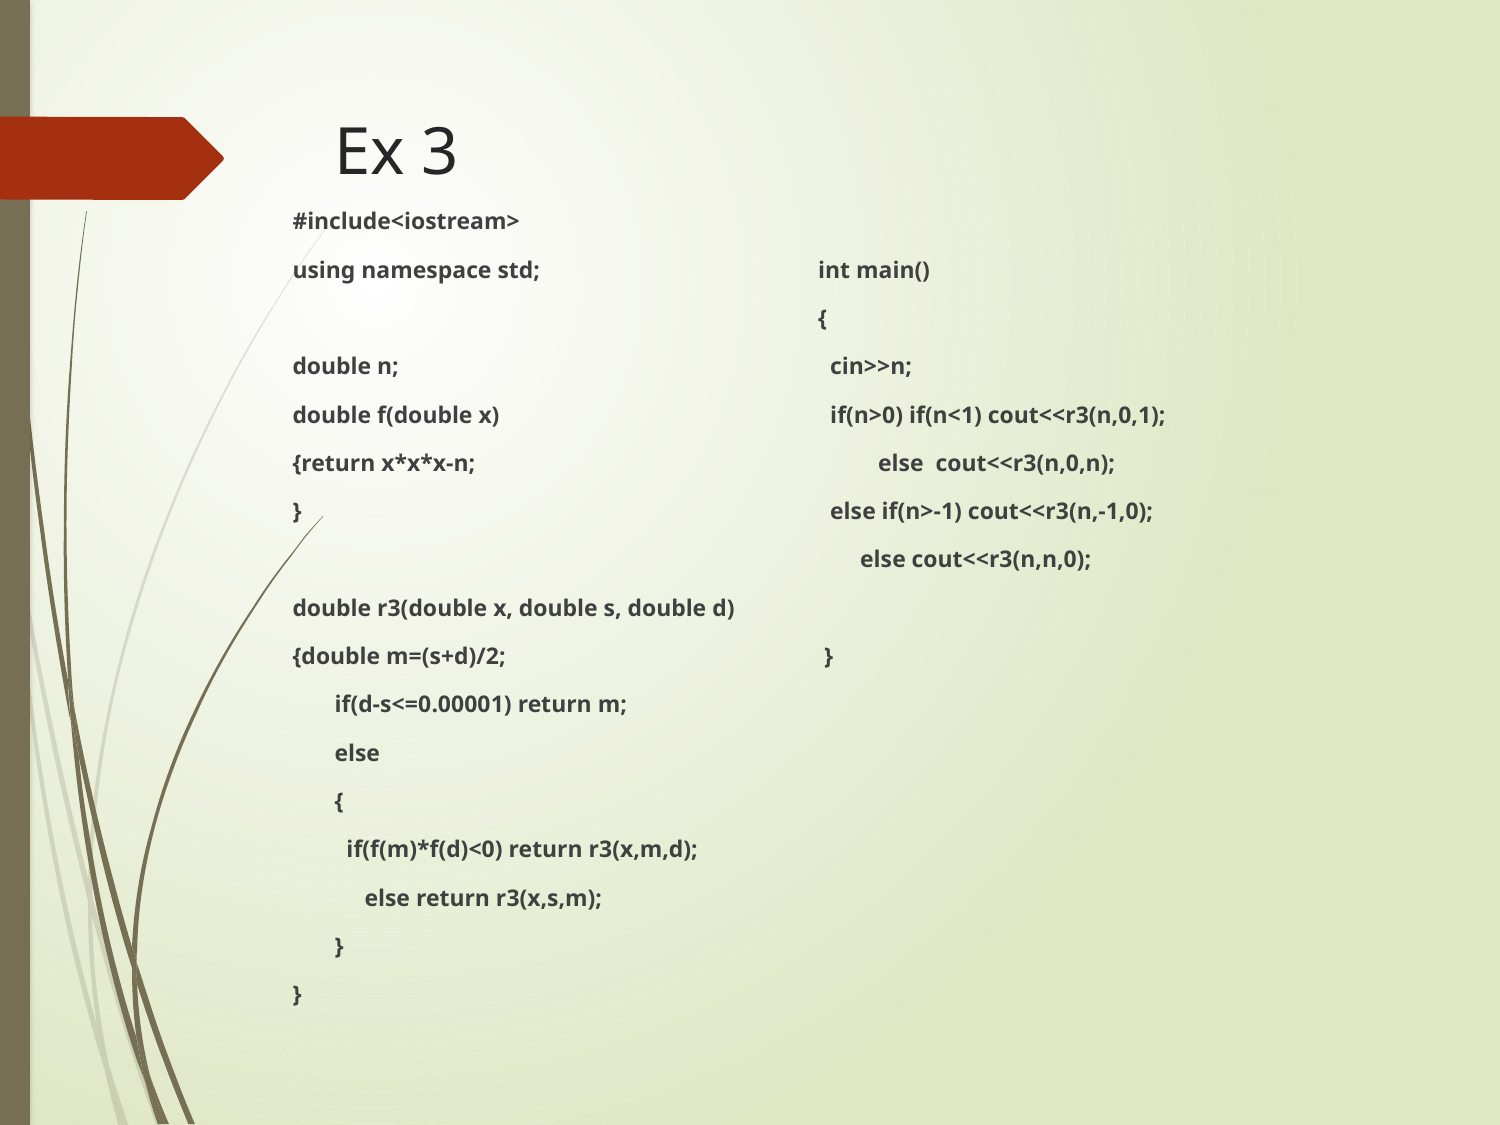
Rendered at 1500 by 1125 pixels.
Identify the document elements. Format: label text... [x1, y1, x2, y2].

title Ex 3 [319, 102, 1400, 197]
list #include<iostream> using namespace std; double n; double f(double x) {return x*x*x-n; } double r3(double x, double s, double d) {double m=(s+d)/2; if(d-s<=0.00001) return m; else { if(f(m)*f(d)<0) return r3(x,m,d); else return r3(x,s,m); } } int main() { cin>>n; if(n>0) if(n<1) cout<<r3(n,0,1); else cout<<r3(n,0,n); else if(n>-1) cout<<r3(n,-1,0); else cout<<r3(n,n,0); } [277, 199, 1359, 1024]
